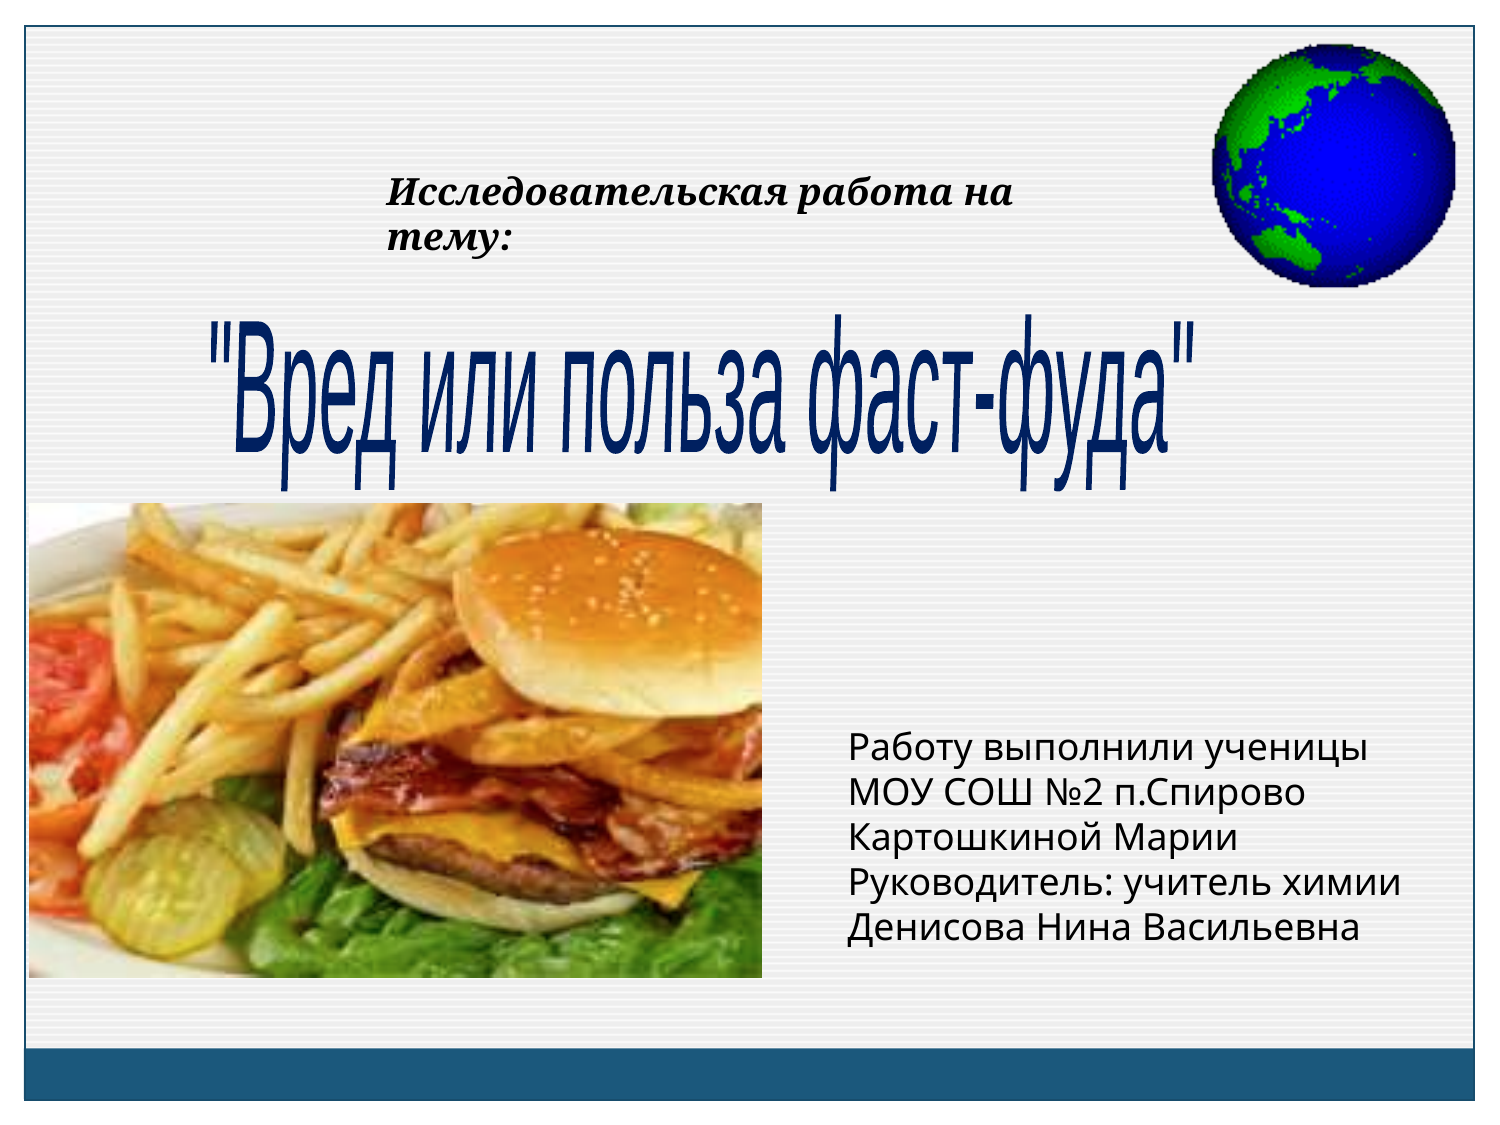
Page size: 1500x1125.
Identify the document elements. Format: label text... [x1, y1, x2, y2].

picture [29, 503, 763, 978]
text_box Исследовательская работа на тему: [371, 160, 1129, 266]
text_box Работу выполнили ученицы МОУ СОШ №2 п.Спирово Картошкиной Марии Руководитель: учитель химии Денисова Нина Васильевна [832, 715, 1471, 956]
picture [1210, 42, 1459, 291]
